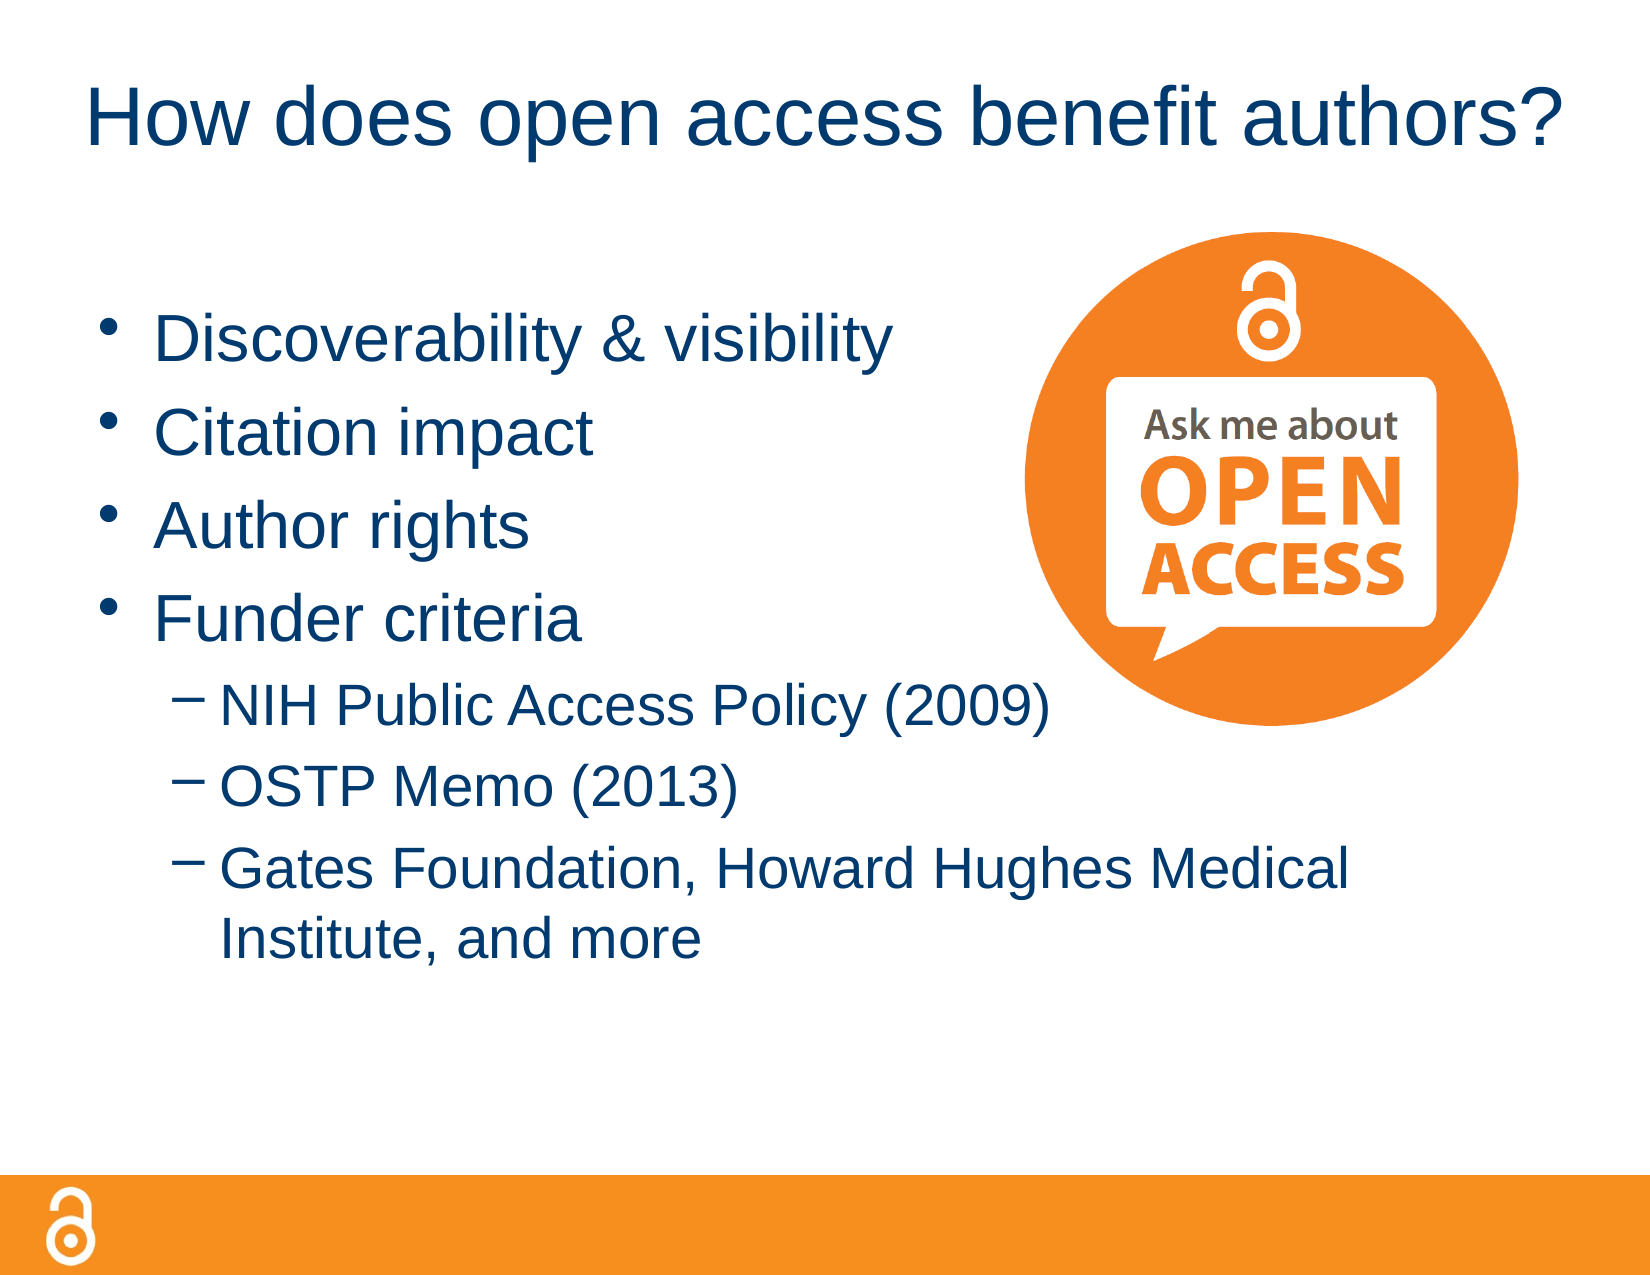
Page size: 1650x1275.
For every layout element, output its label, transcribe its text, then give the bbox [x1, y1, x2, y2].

title How does open access benefit authors? [53, 6, 1597, 219]
picture [1012, 224, 1530, 736]
list Discoverability & visibility Citation impact Author rights Funder criteria NIH Public Access Policy (2009) OSTP Memo (2013) Gates Foundation, Howard Hughes Medical Institute, and more [82, 287, 1568, 1130]
picture [0, 1175, 1650, 1275]
